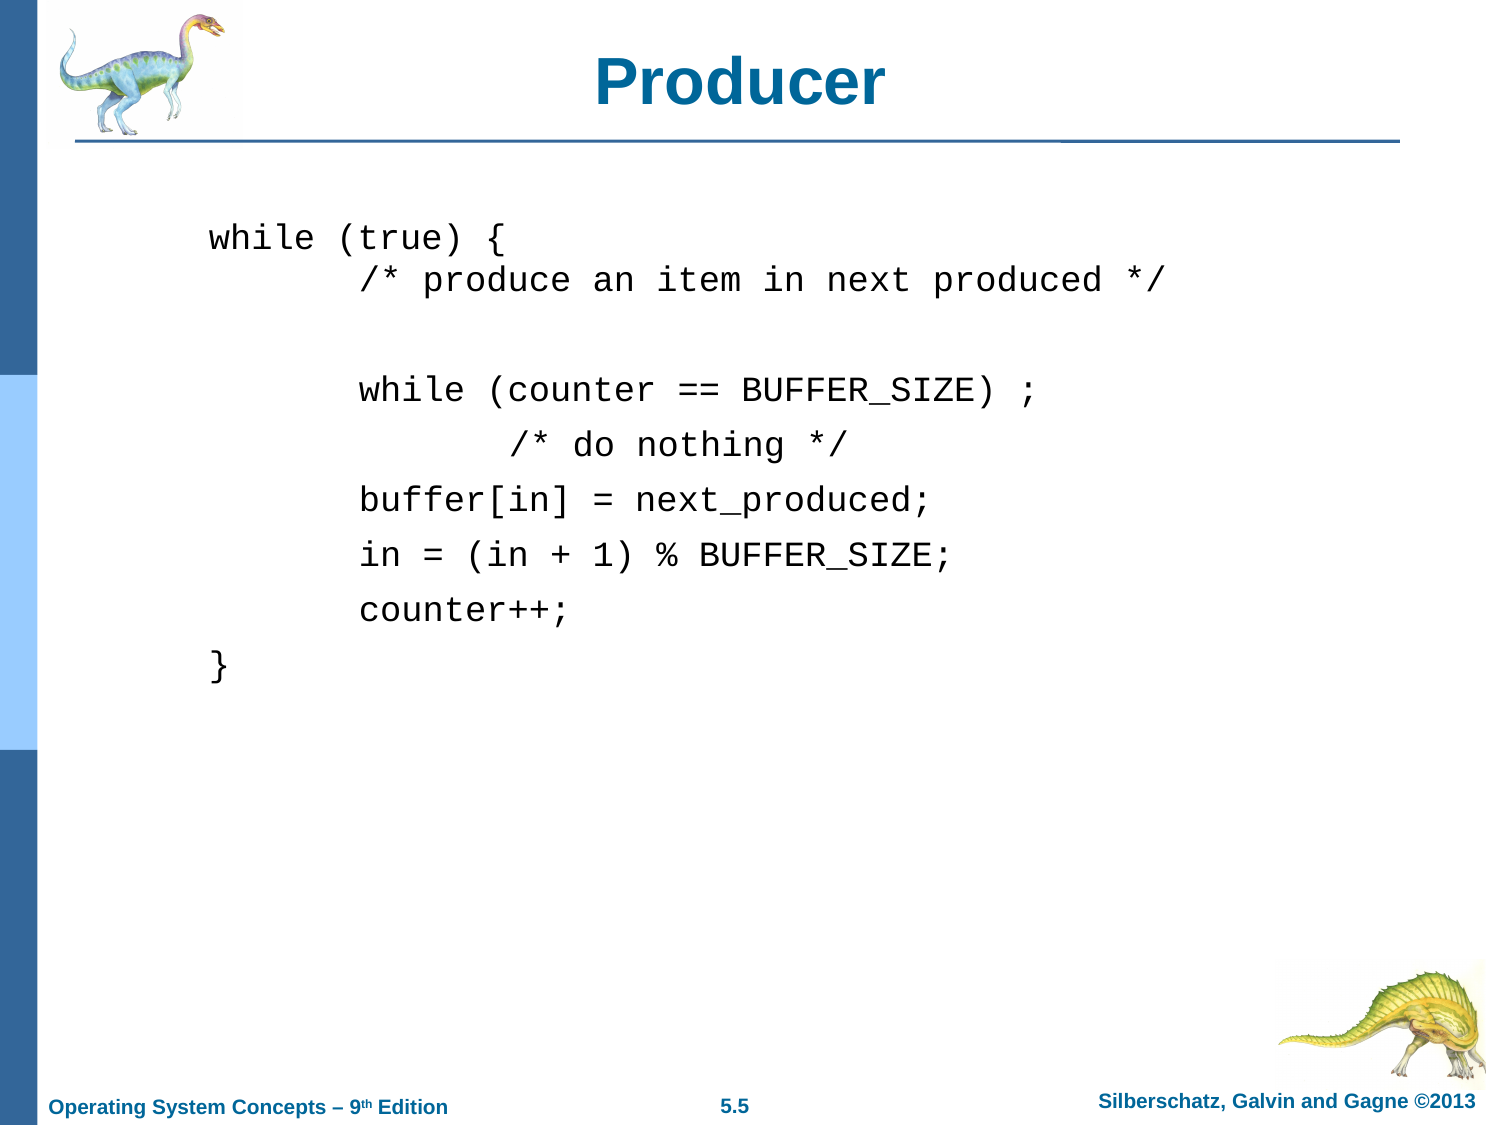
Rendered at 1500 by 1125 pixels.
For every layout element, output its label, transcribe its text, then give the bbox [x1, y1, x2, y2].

picture [46, 0, 243, 149]
list while (true) { /* produce an item in next produced */ while (counter == BUFFER_SIZE) ; /* do nothing */ buffer[in] = next_produced; in = (in + 1) % BUFFER_SIZE; counter++; } [193, 206, 1299, 955]
picture [1275, 959, 1486, 1090]
title Producer [75, 30, 1425, 126]
